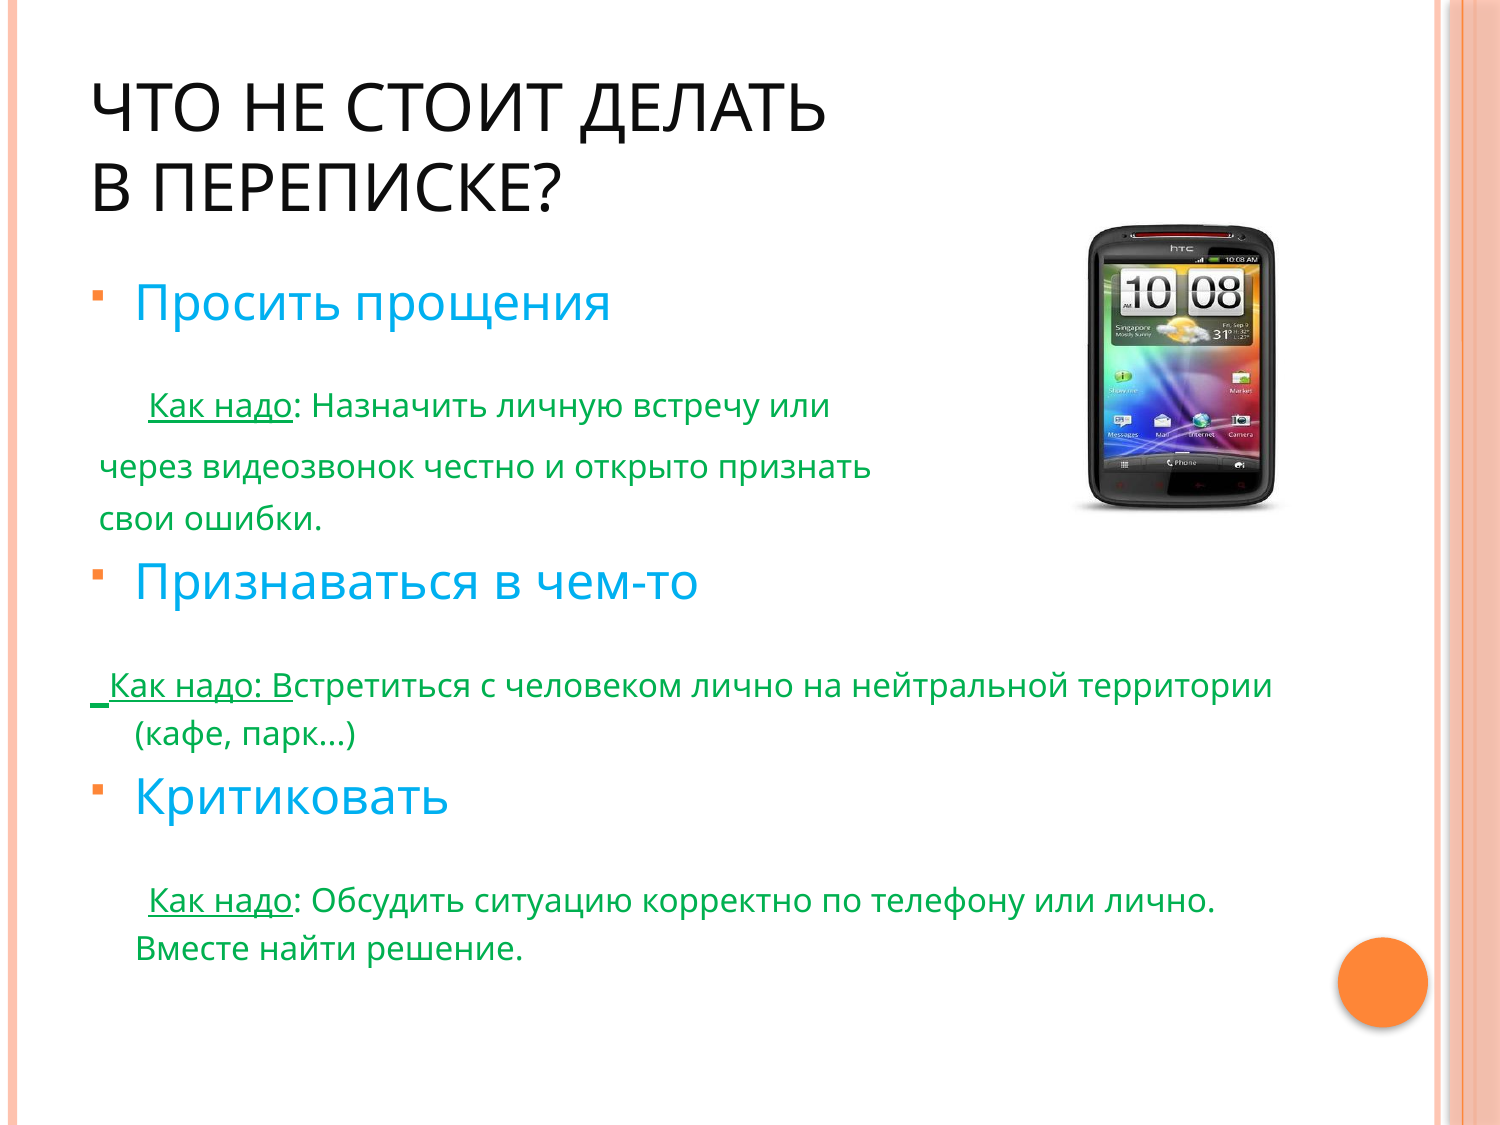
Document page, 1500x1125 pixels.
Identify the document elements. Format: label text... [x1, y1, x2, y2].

picture [1054, 210, 1313, 528]
title Что не стоит делать в переписке? [75, 45, 1300, 233]
list Просить прощения Как надо: Назначить личную встречу или через видеозвонок честно и открыто признать свои ошибки. Признаваться в чем-то Как надо: Встретиться с человеком лично на нейтральной территории (кафе, парк...) Критиковать Как надо: Обсудить ситуацию корректно по телефону или лично. Вместе найти решение. [75, 262, 1300, 1062]
